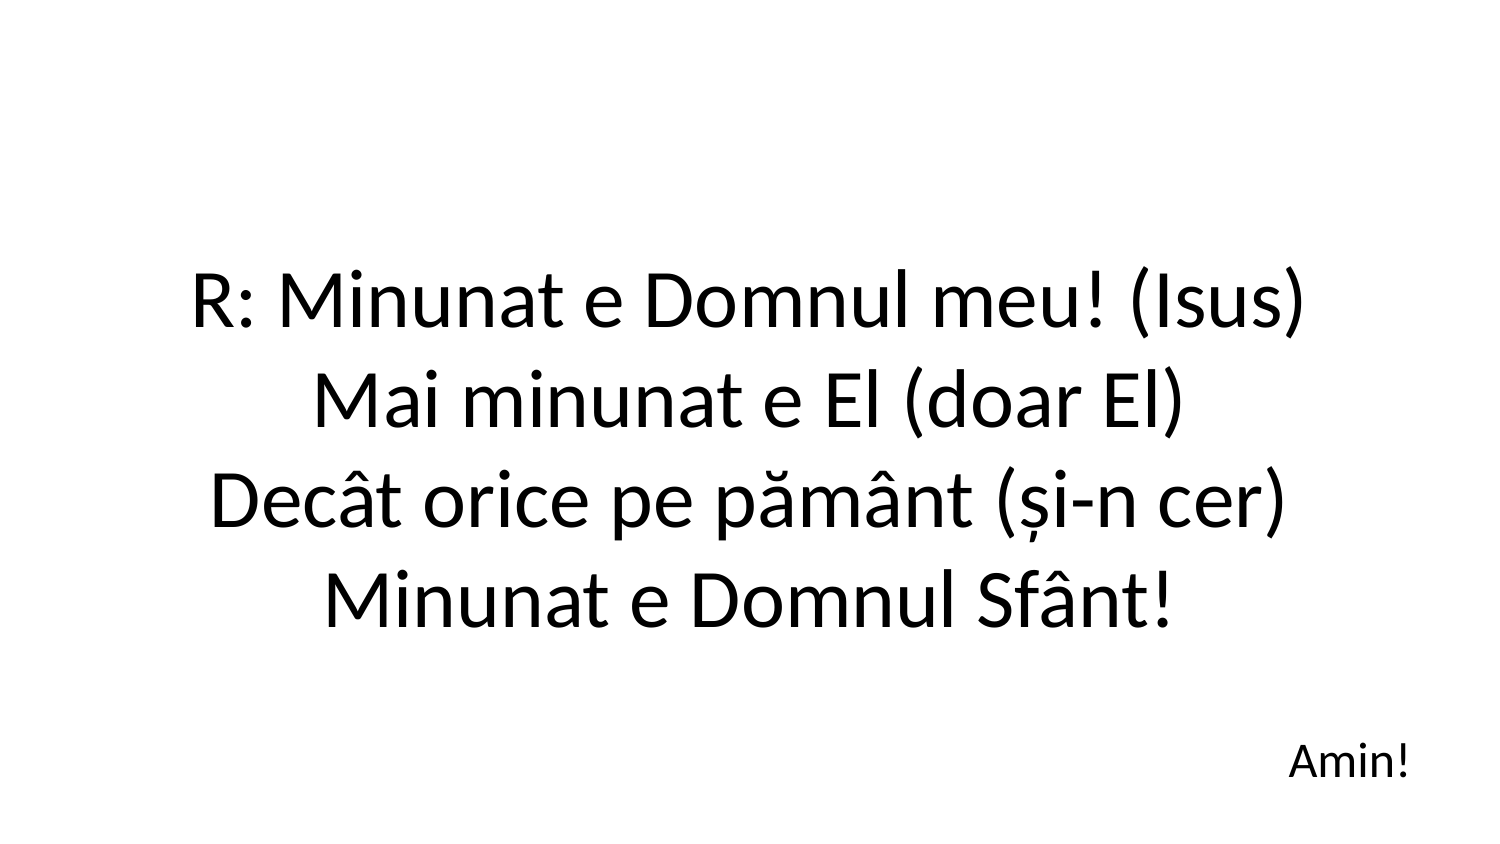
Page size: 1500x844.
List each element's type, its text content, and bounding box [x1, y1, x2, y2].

text_box R: Minunat e Domnul meu! (Isus) Mai minunat e El (doar El) Decât orice pe pământ (și-n cer) Minunat e Domnul Sfânt! [175, 192, 1325, 652]
text_box Amin! [1273, 674, 1427, 795]
